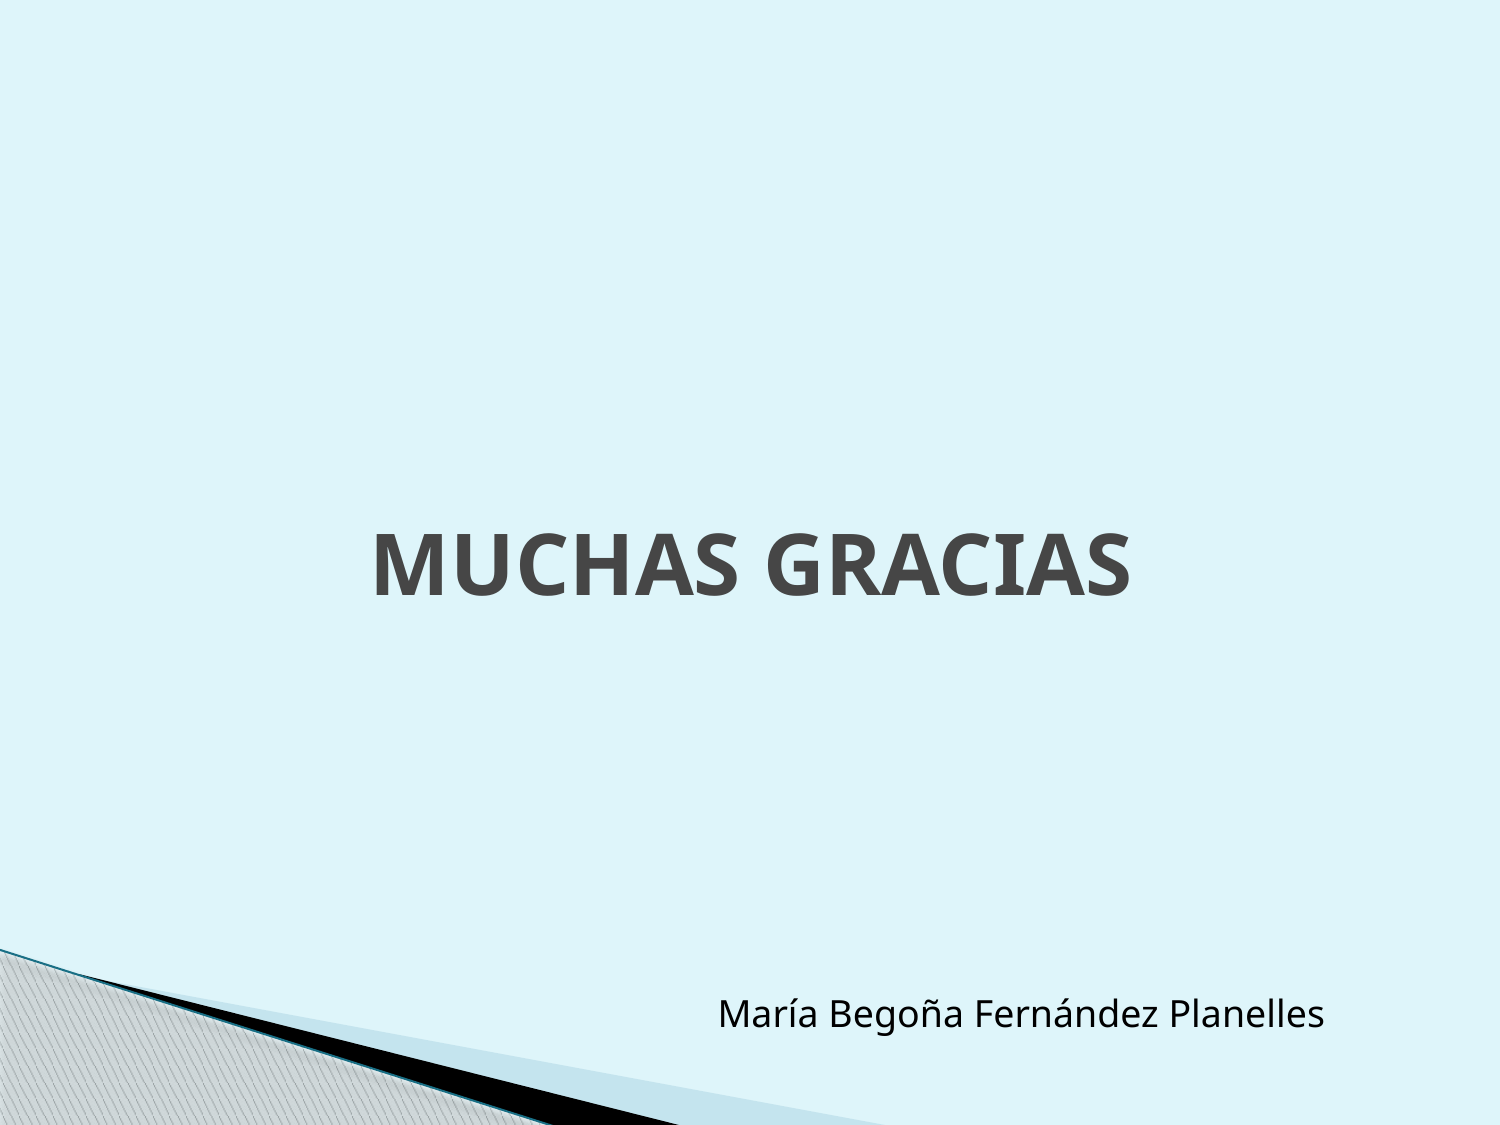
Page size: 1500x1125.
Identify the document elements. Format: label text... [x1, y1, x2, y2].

title MUCHAS GRACIAS [76, 30, 1427, 1092]
text_box María Begoña Fernández Planelles [702, 982, 1365, 1043]
